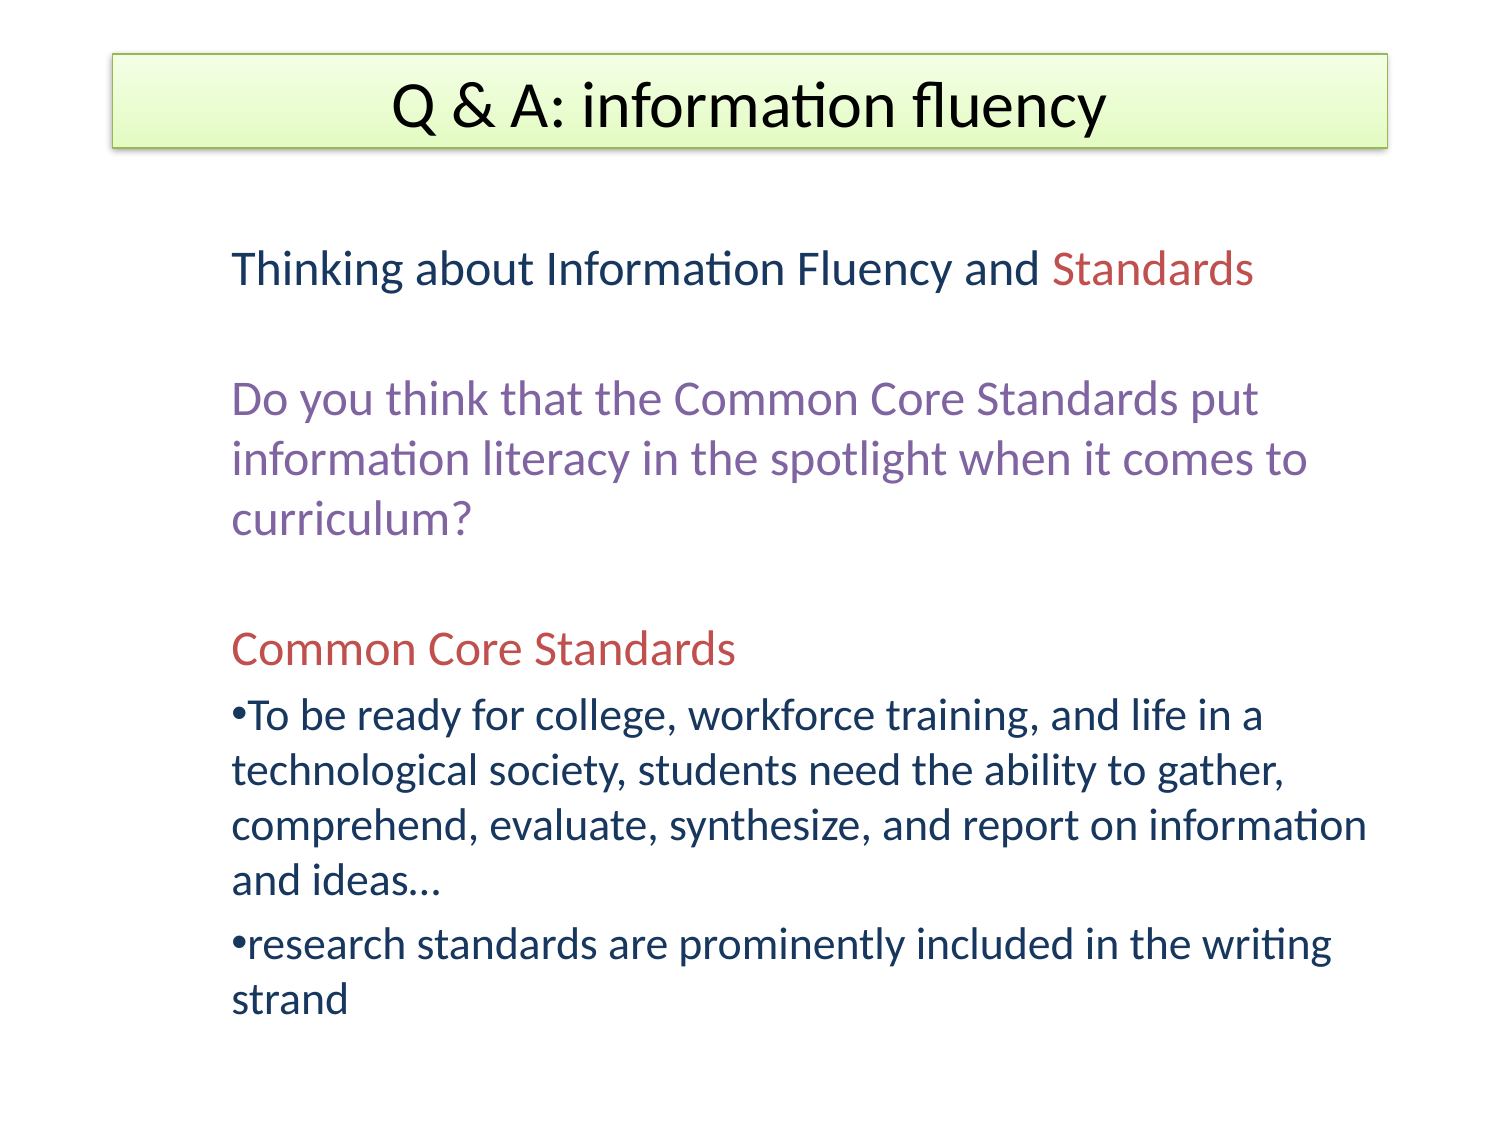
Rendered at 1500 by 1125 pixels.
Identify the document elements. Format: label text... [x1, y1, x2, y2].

text_box Q & A: information fluency [112, 53, 1388, 149]
subtitle Thinking about Information Fluency and Standards Do you think that the Common Core Standards put information literacy in the spotlight when it comes to curriculum? Common Core Standards To be ready for college, workforce training, and life in a technological society, students need the ability to gather, comprehend, evaluate, synthesize, and report on information and ideas… research standards are prominently included in the writing strand [216, 228, 1388, 815]
